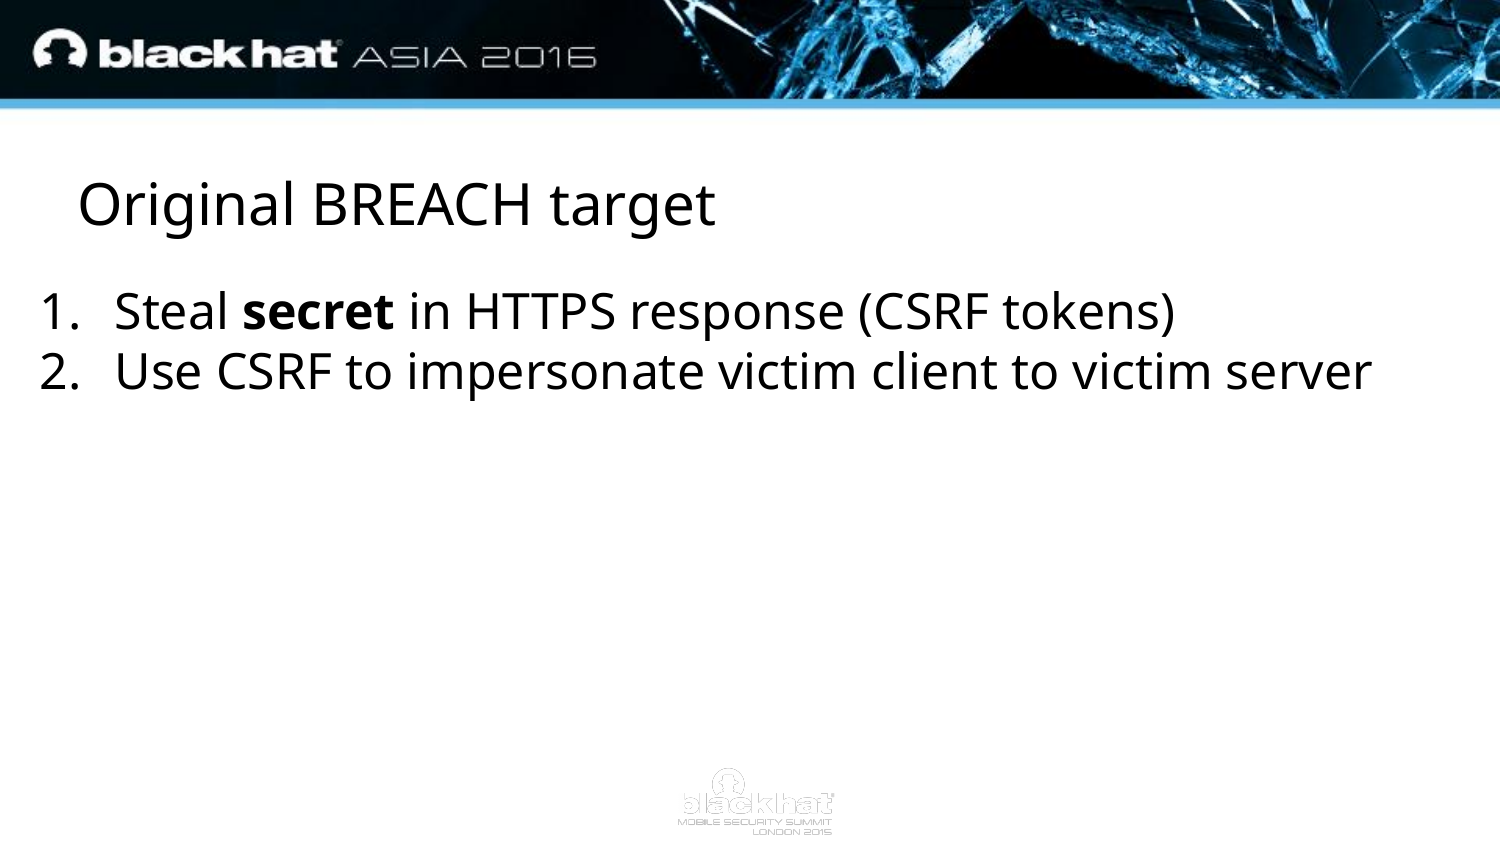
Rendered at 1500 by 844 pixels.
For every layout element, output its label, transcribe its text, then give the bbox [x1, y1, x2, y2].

text_box Original BREACH target [62, 159, 1438, 245]
text_box Steal secret in HTTPS response (CSRF tokens) Use CSRF to impersonate victim client to victim server [24, 271, 1450, 407]
picture [0, 0, 1500, 844]
